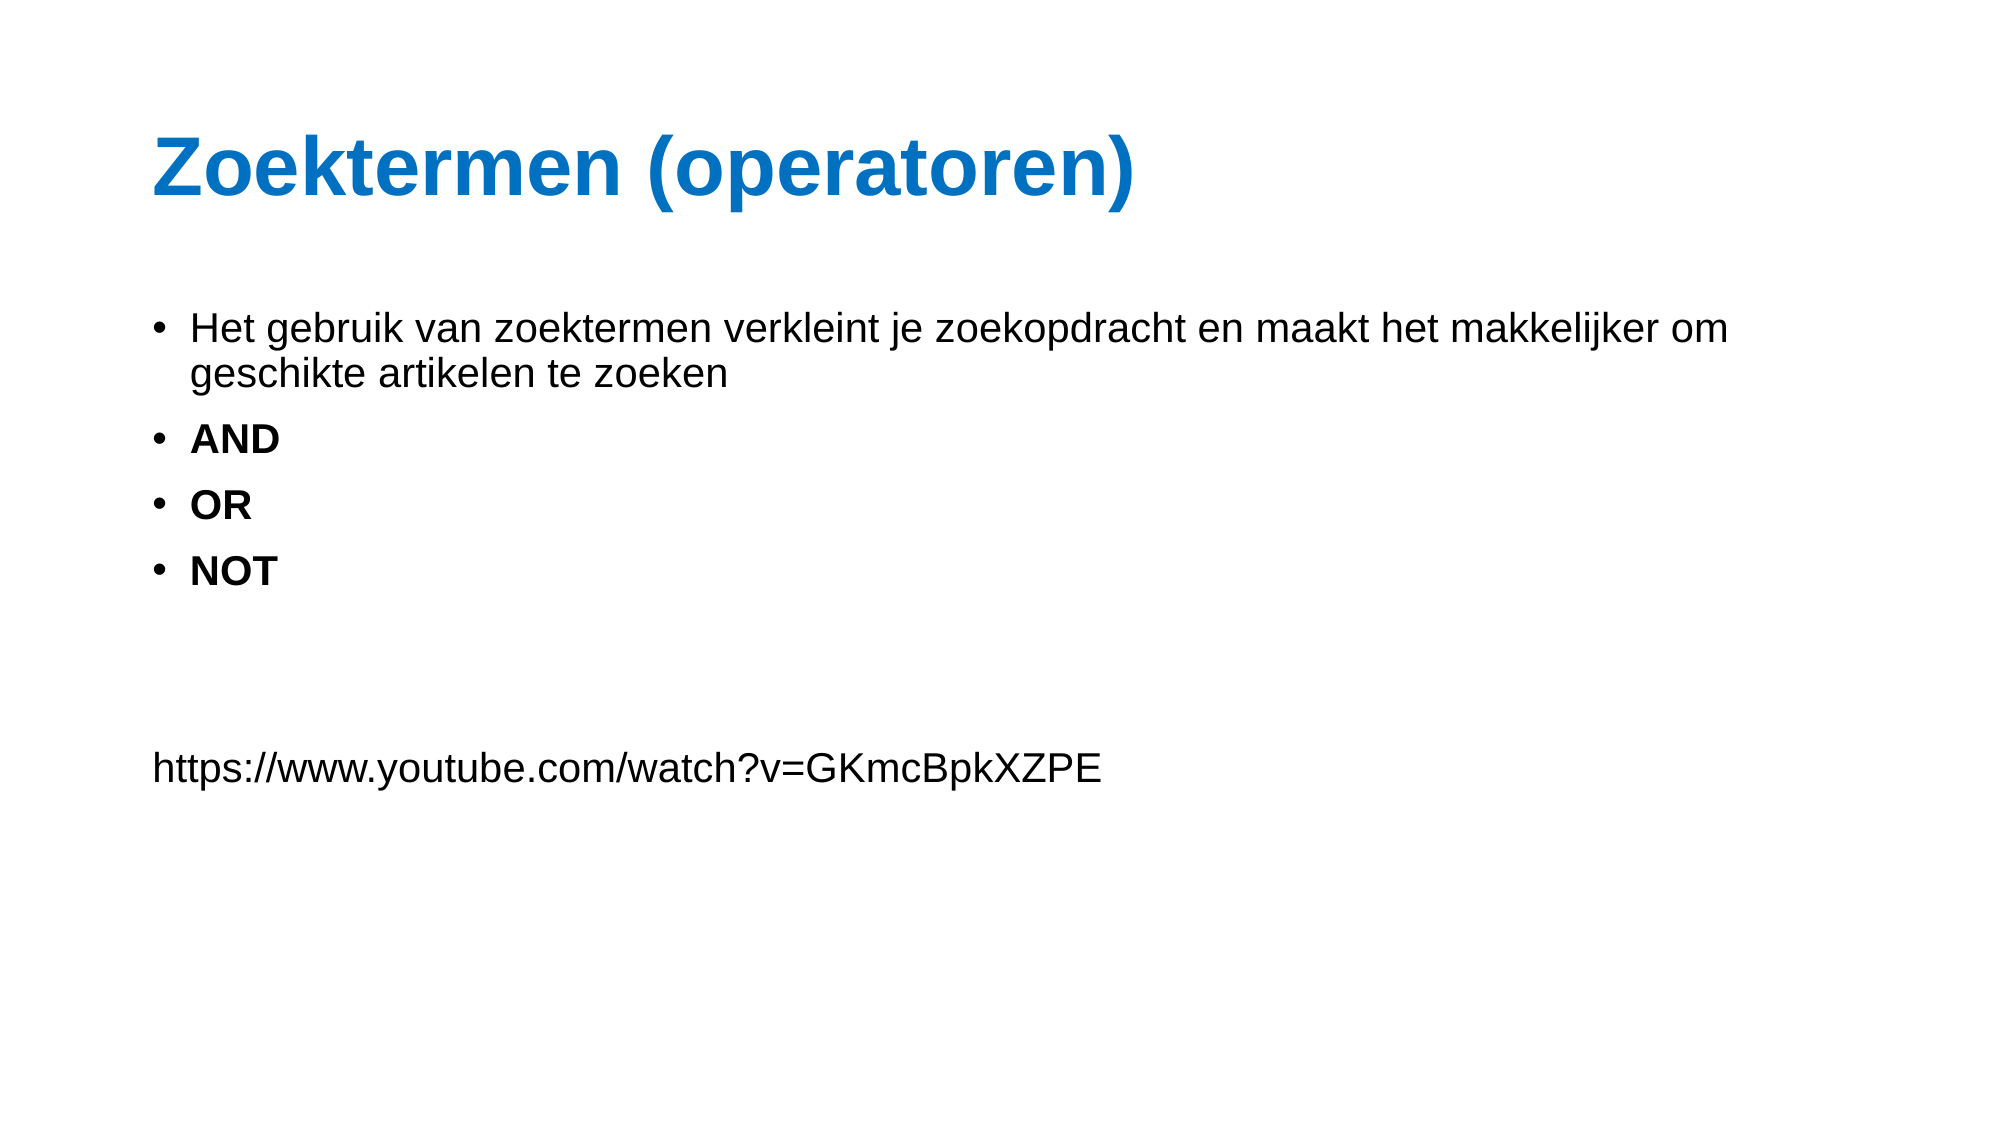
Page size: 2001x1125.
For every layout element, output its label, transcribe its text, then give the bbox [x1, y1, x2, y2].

title Zoektermen (operatoren) [137, 59, 1863, 278]
list Het gebruik van zoektermen verkleint je zoekopdracht en maakt het makkelijker om geschikte artikelen te zoeken AND OR NOT https://www.youtube.com/watch?v=GKmcBpkXZPE [137, 299, 1863, 1014]
